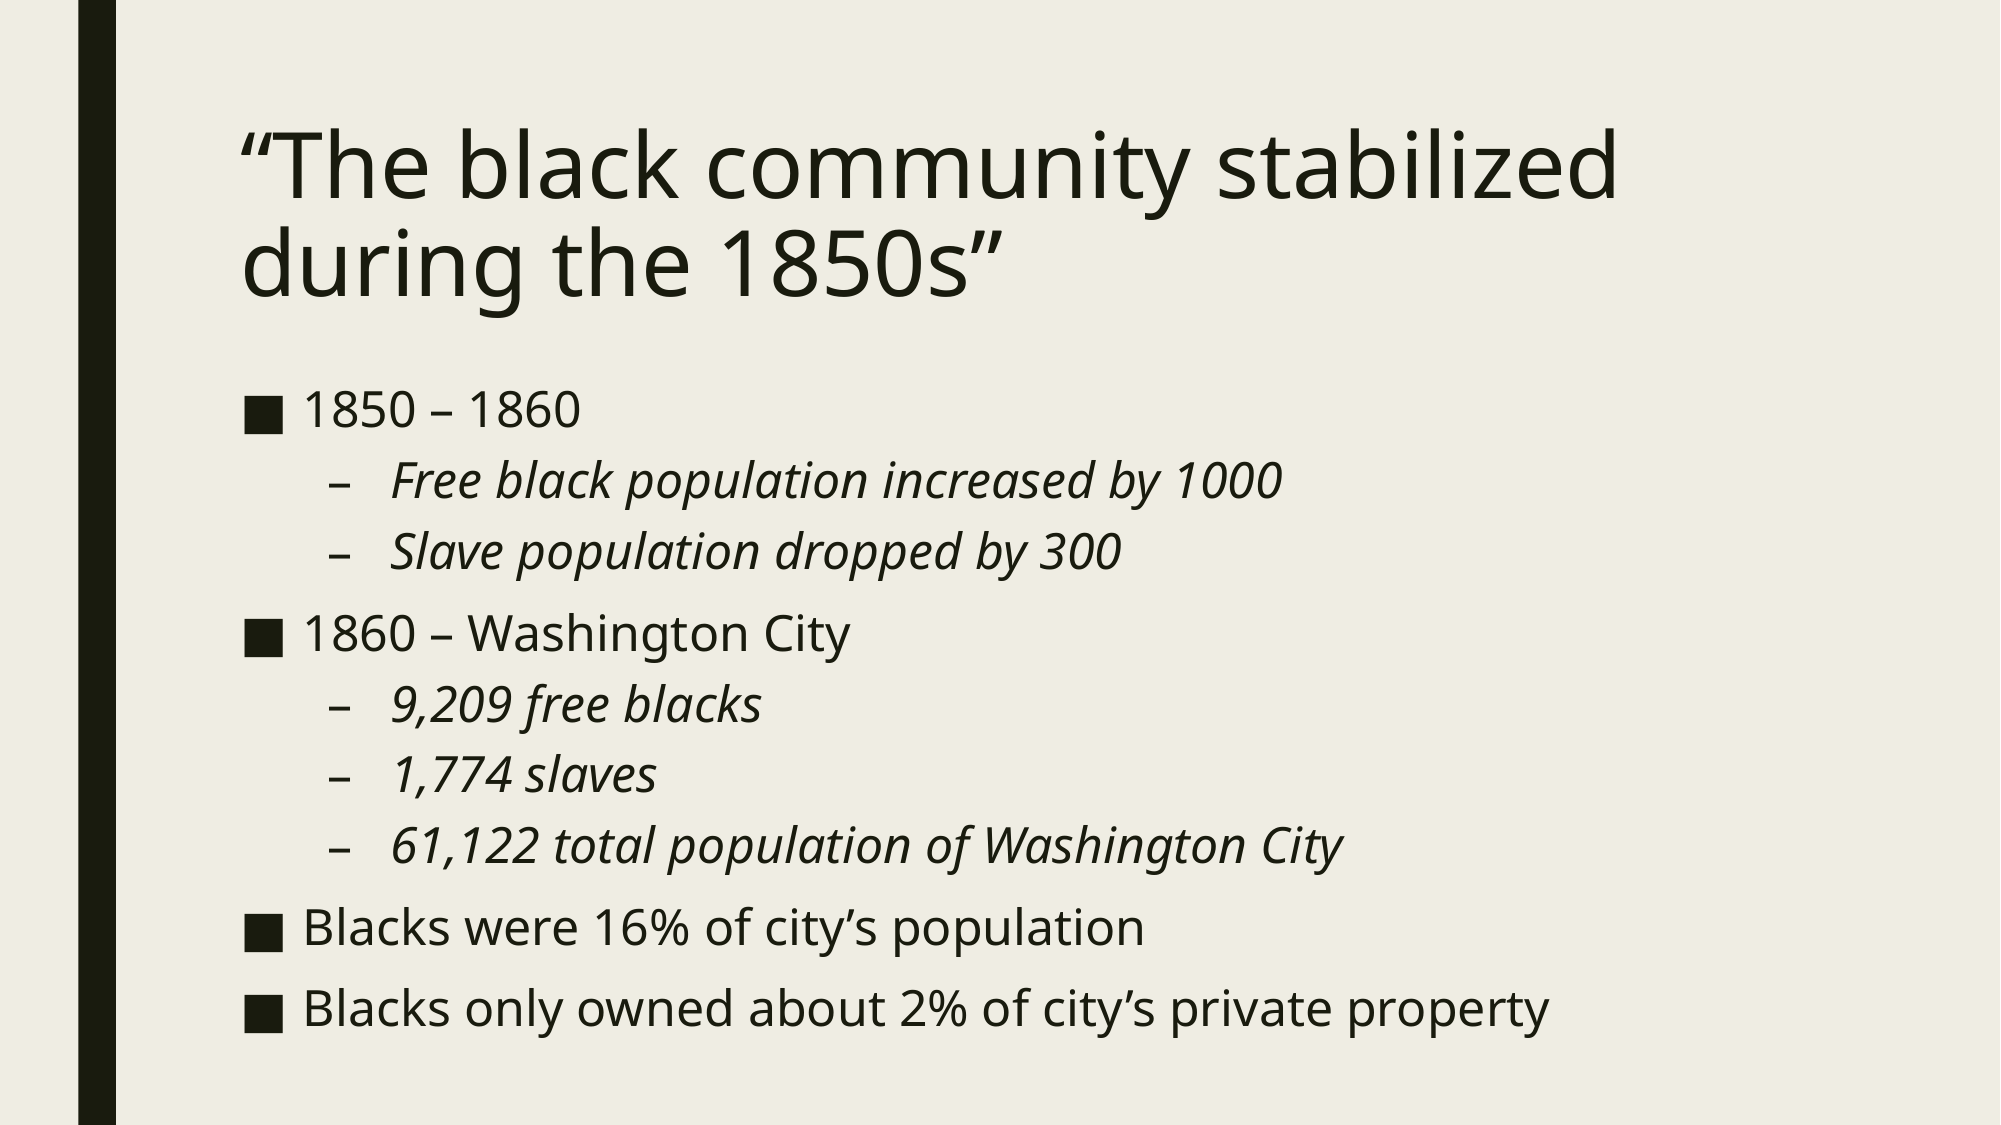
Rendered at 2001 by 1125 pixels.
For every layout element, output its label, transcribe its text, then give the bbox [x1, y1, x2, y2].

list 1850 – 1860 Free black population increased by 1000 Slave population dropped by 300 1860 – Washington City 9,209 free blacks 1,774 slaves 61,122 total population of Washington City Blacks were 16% of city’s population Blacks only owned about 2% of city’s private property [225, 375, 1800, 1125]
title “The black community stabilized during the 1850s” [225, 112, 1800, 357]
